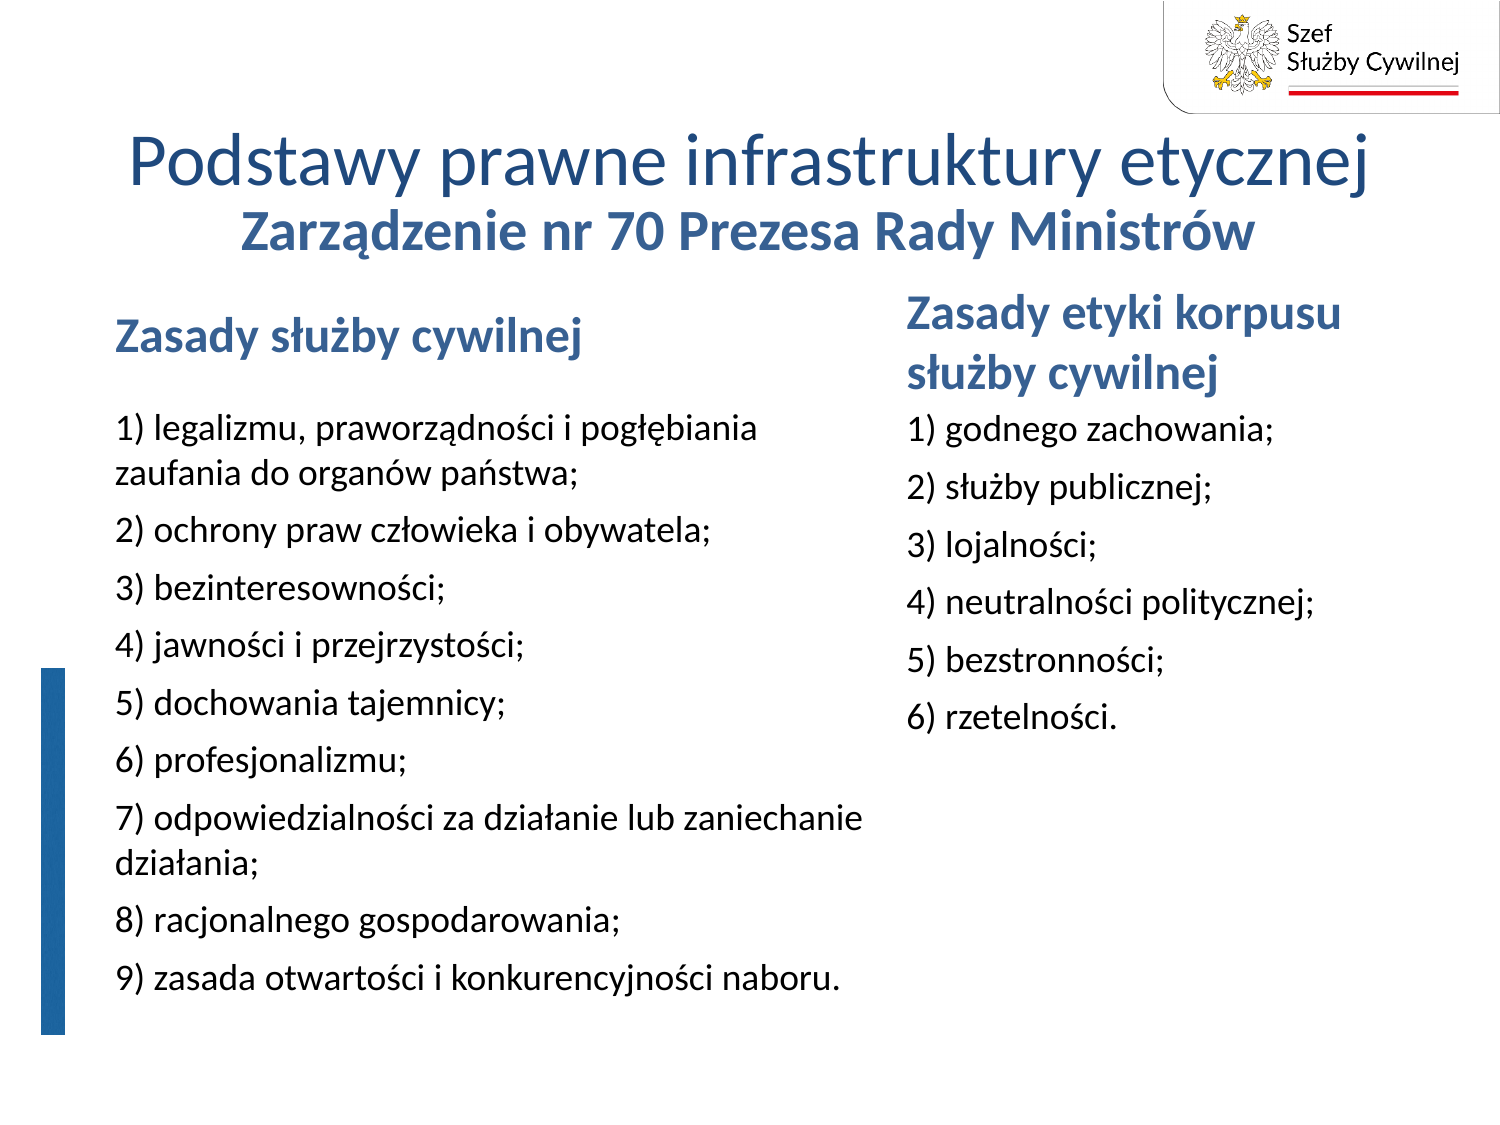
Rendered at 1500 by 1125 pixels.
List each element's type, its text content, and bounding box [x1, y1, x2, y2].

text_box 1) godnego zachowania; 2) służby publicznej; 3) lojalności; 4) neutralności politycznej; 5) bezstronności; 6) rzetelności. [891, 397, 1353, 745]
title Podstawy prawne infrastruktury etycznej [100, 102, 1400, 184]
text_box Zasady etyki korpusu służby cywilnej [891, 272, 1447, 418]
text_box Zarządzenie nr 70 Prezesa Rady Ministrów [98, 184, 1400, 285]
text_box Zasady służby cywilnej [100, 294, 680, 395]
text_box 1) legalizmu, praworządności i pogłębiania zaufania do organów państwa; 2) ochrony praw człowieka i obywatela; 3) bezinteresowności; 4) jawności i przejrzystości; 5) dochowania tajemnicy; 6) profesjonalizmu; 7) odpowiedzialności za działanie lub zaniechanie działania; 8) racjonalnego gospodarowania; 9) zasada otwartości i konkurencyjności naboru. [100, 395, 892, 1006]
picture [1163, 0, 1500, 114]
picture [41, 668, 65, 1035]
